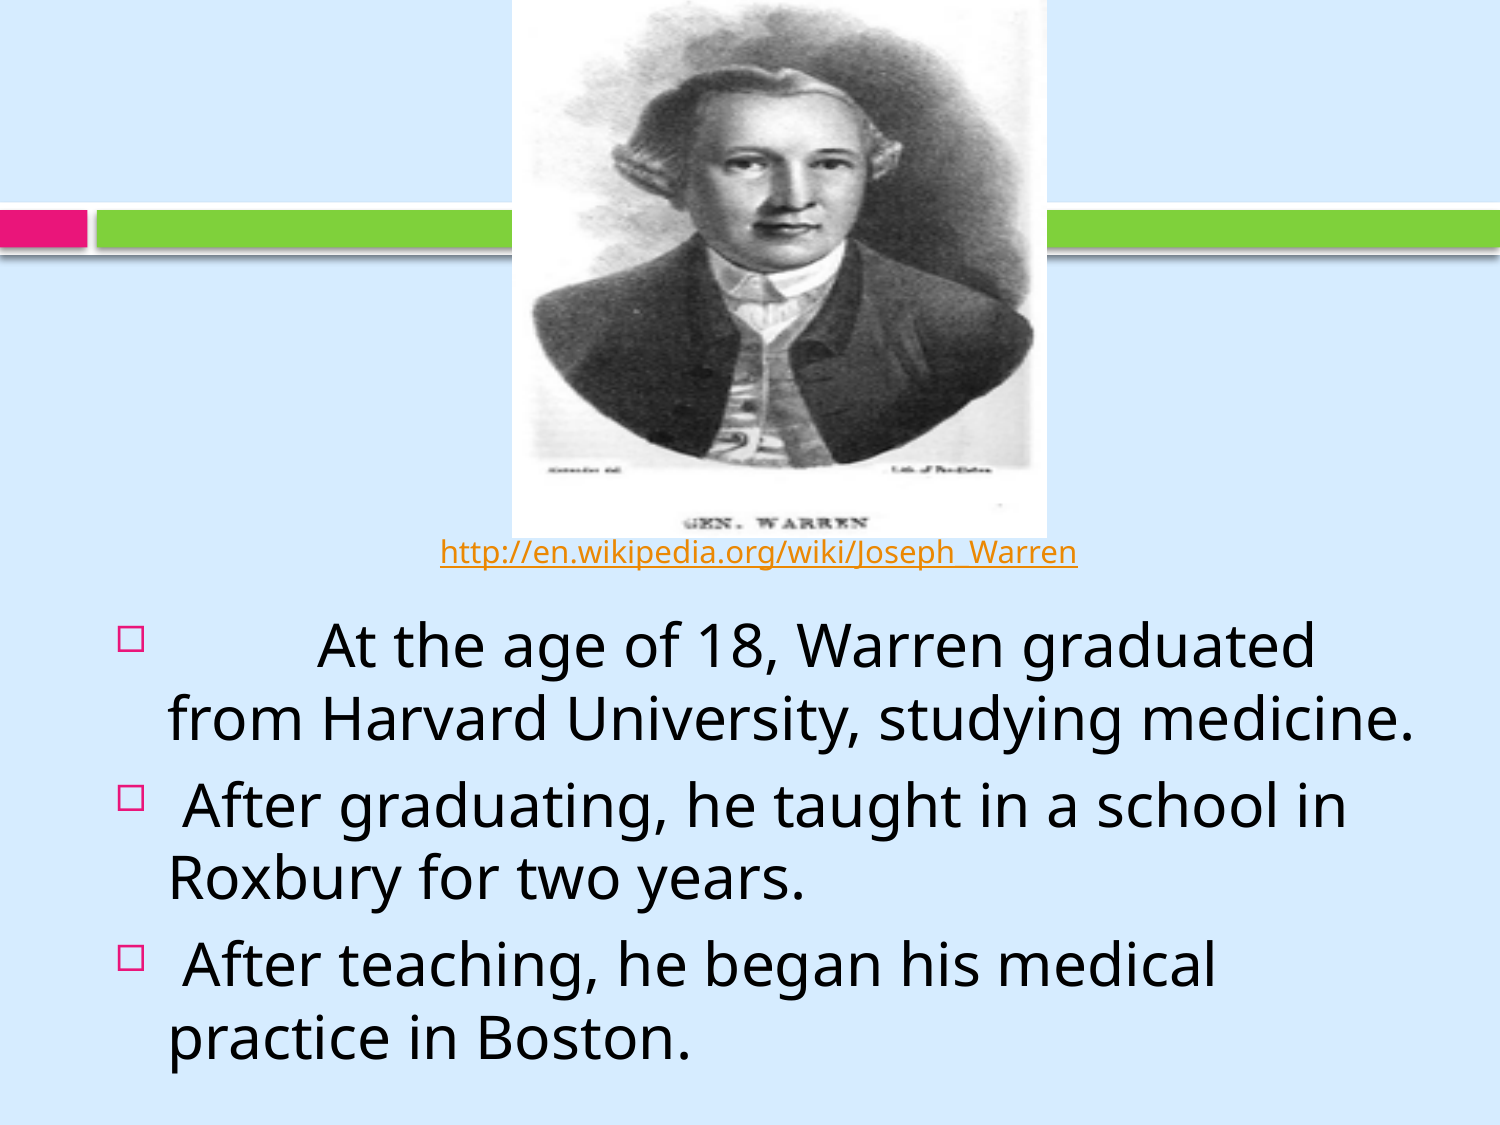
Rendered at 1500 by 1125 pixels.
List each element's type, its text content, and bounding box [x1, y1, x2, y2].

text_box http://en.wikipedia.org/wiki/Joseph_Warren [425, 524, 1213, 583]
list At the age of 18, Warren graduated from Harvard University, studying medicine. After graduating, he taught in a school in Roxbury for two years. After teaching, he began his medical practice in Boston. [99, 600, 1450, 1125]
picture [512, 0, 1047, 538]
